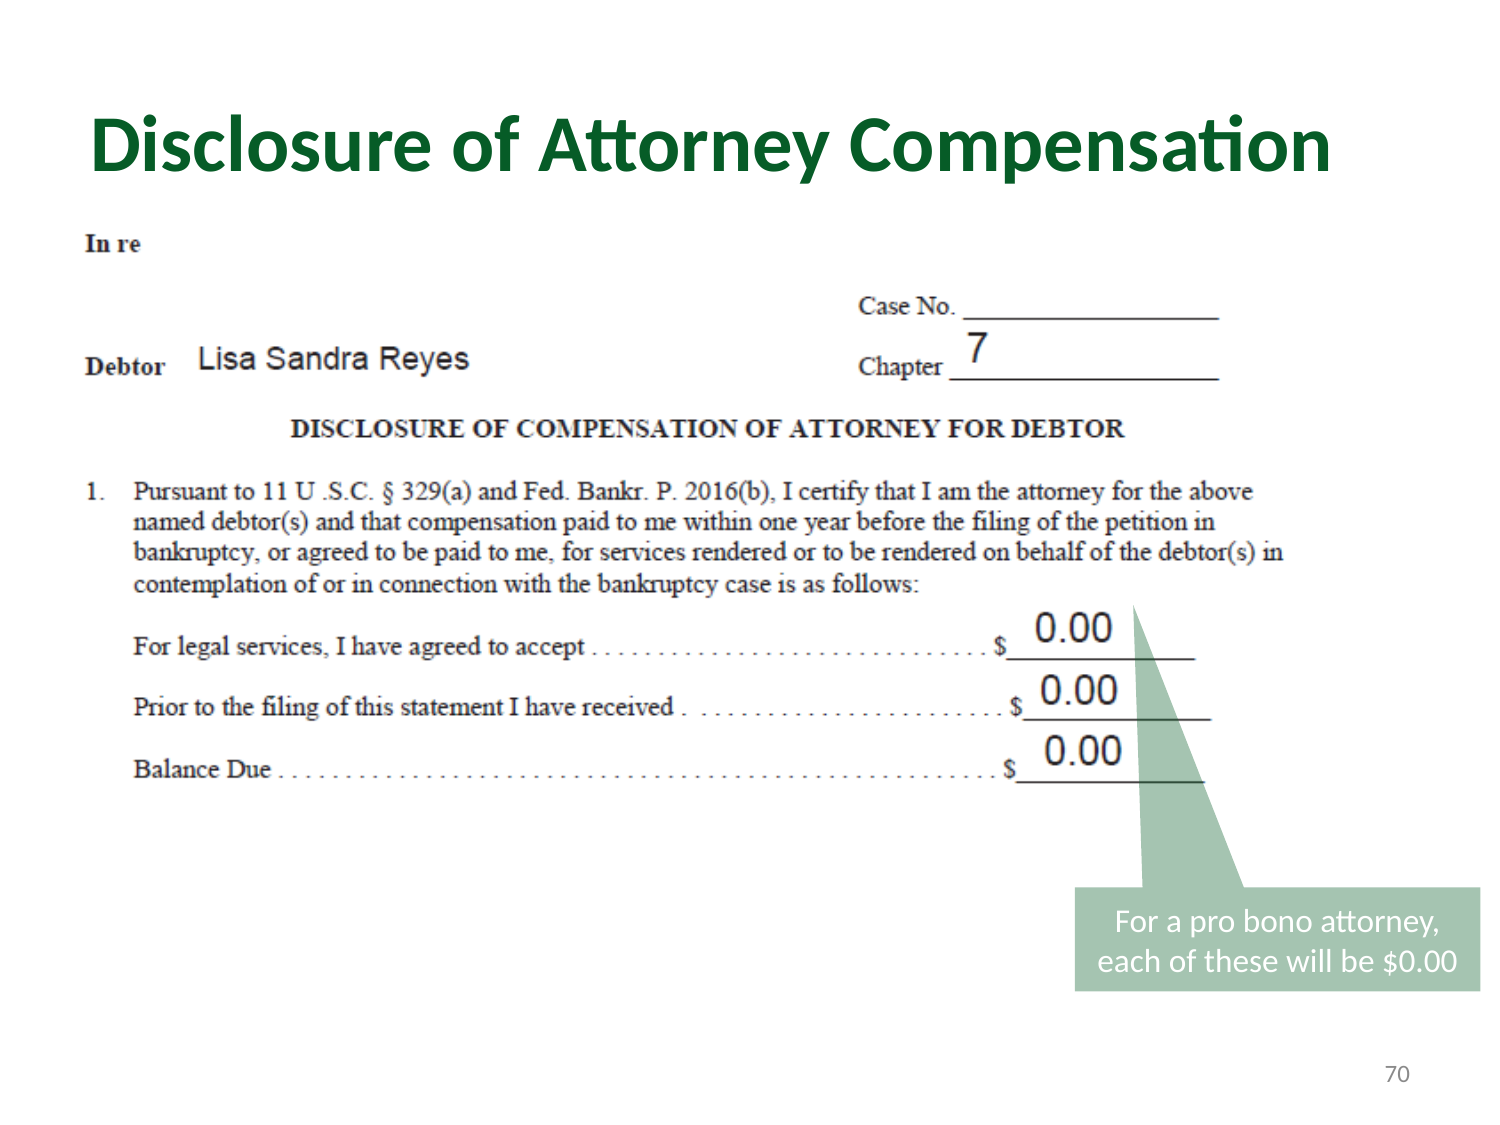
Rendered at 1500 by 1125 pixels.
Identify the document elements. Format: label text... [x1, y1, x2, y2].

slide_number 70 [1074, 1042, 1425, 1103]
text_box For a pro bono attorney, each of these will be $0.00 [1072, 821, 1483, 994]
title Disclosure of Attorney Compensation [75, 45, 1425, 233]
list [49, 199, 1305, 812]
